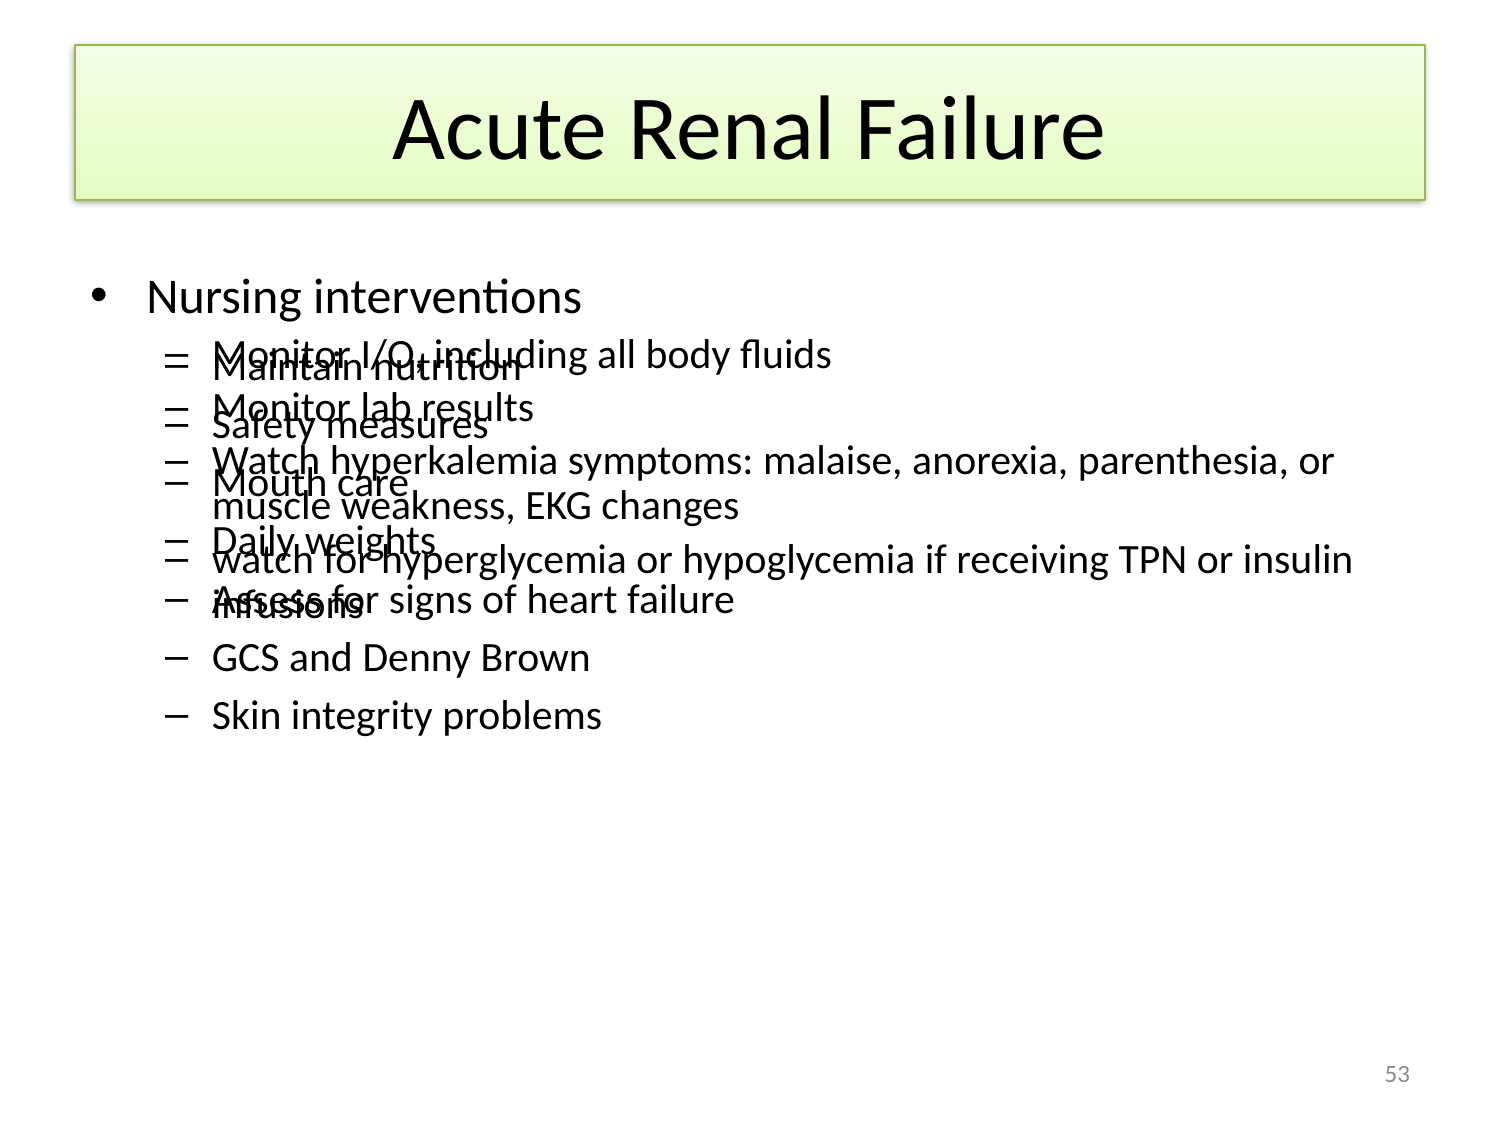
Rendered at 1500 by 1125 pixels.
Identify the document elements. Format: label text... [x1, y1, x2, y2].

title Acute Renal Failure [74, 44, 1426, 201]
list Maintain nutrition Safety measures Mouth care Daily weights Assess for signs of heart failure GCS and Denny Brown Skin integrity problems [75, 262, 1425, 1005]
slide_number 53 [1074, 1042, 1425, 1103]
